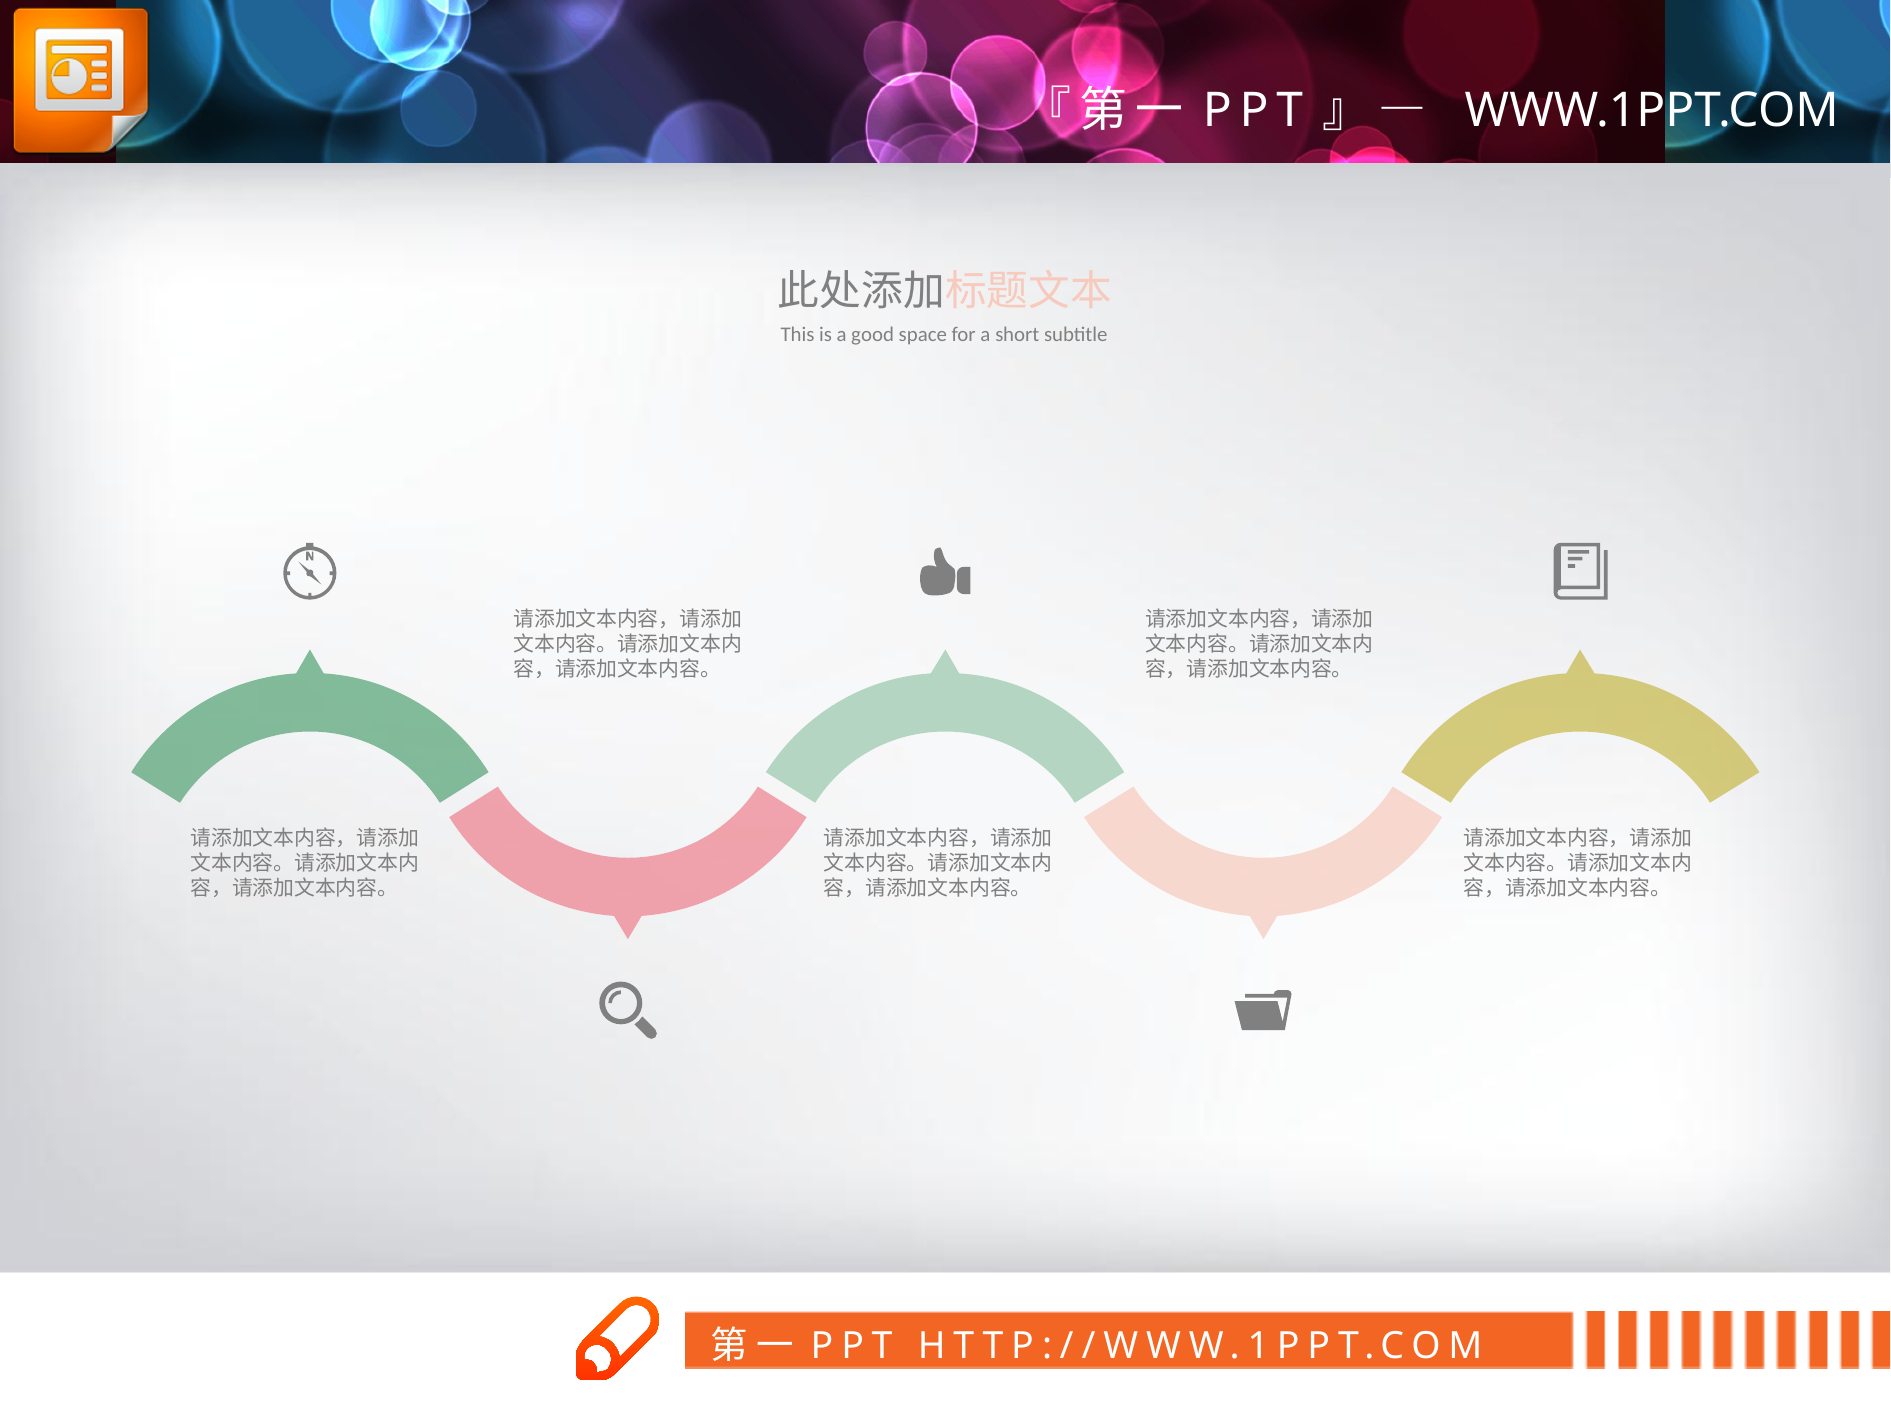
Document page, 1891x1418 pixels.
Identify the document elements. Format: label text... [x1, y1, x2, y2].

text_box [449, 786, 807, 940]
picture [685, 1311, 1891, 1369]
text_box This is a good space for a short subtitle [761, 311, 1127, 356]
text_box 请添加文本内容，请添加文本内容。请添加文本内容，请添加文本内容。 [823, 824, 1062, 900]
text_box 请添加文本内容，请添加文本内容。请添加文本内容，请添加文本内容。 [1145, 605, 1383, 681]
text_box [283, 542, 337, 600]
picture [0, 0, 1891, 1275]
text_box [599, 981, 658, 1040]
text_box [765, 649, 1125, 803]
text_box [131, 649, 489, 803]
text_box 请添加文本内容，请添加文本内容。请添加文本内容，请添加文本内容。 [513, 605, 752, 681]
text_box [919, 546, 971, 596]
text_box [1553, 542, 1608, 600]
text_box [1234, 990, 1292, 1031]
text_box [1084, 786, 1443, 940]
text_box 请添加文本内容，请添加文本内容。请添加文本内容，请添加文本内容。 [1463, 824, 1702, 900]
text_box [1401, 649, 1760, 803]
text_box 此处添加标题文本 [758, 254, 1131, 323]
text_box 请添加文本内容，请添加文本内容。请添加文本内容，请添加文本内容。 [190, 824, 429, 900]
